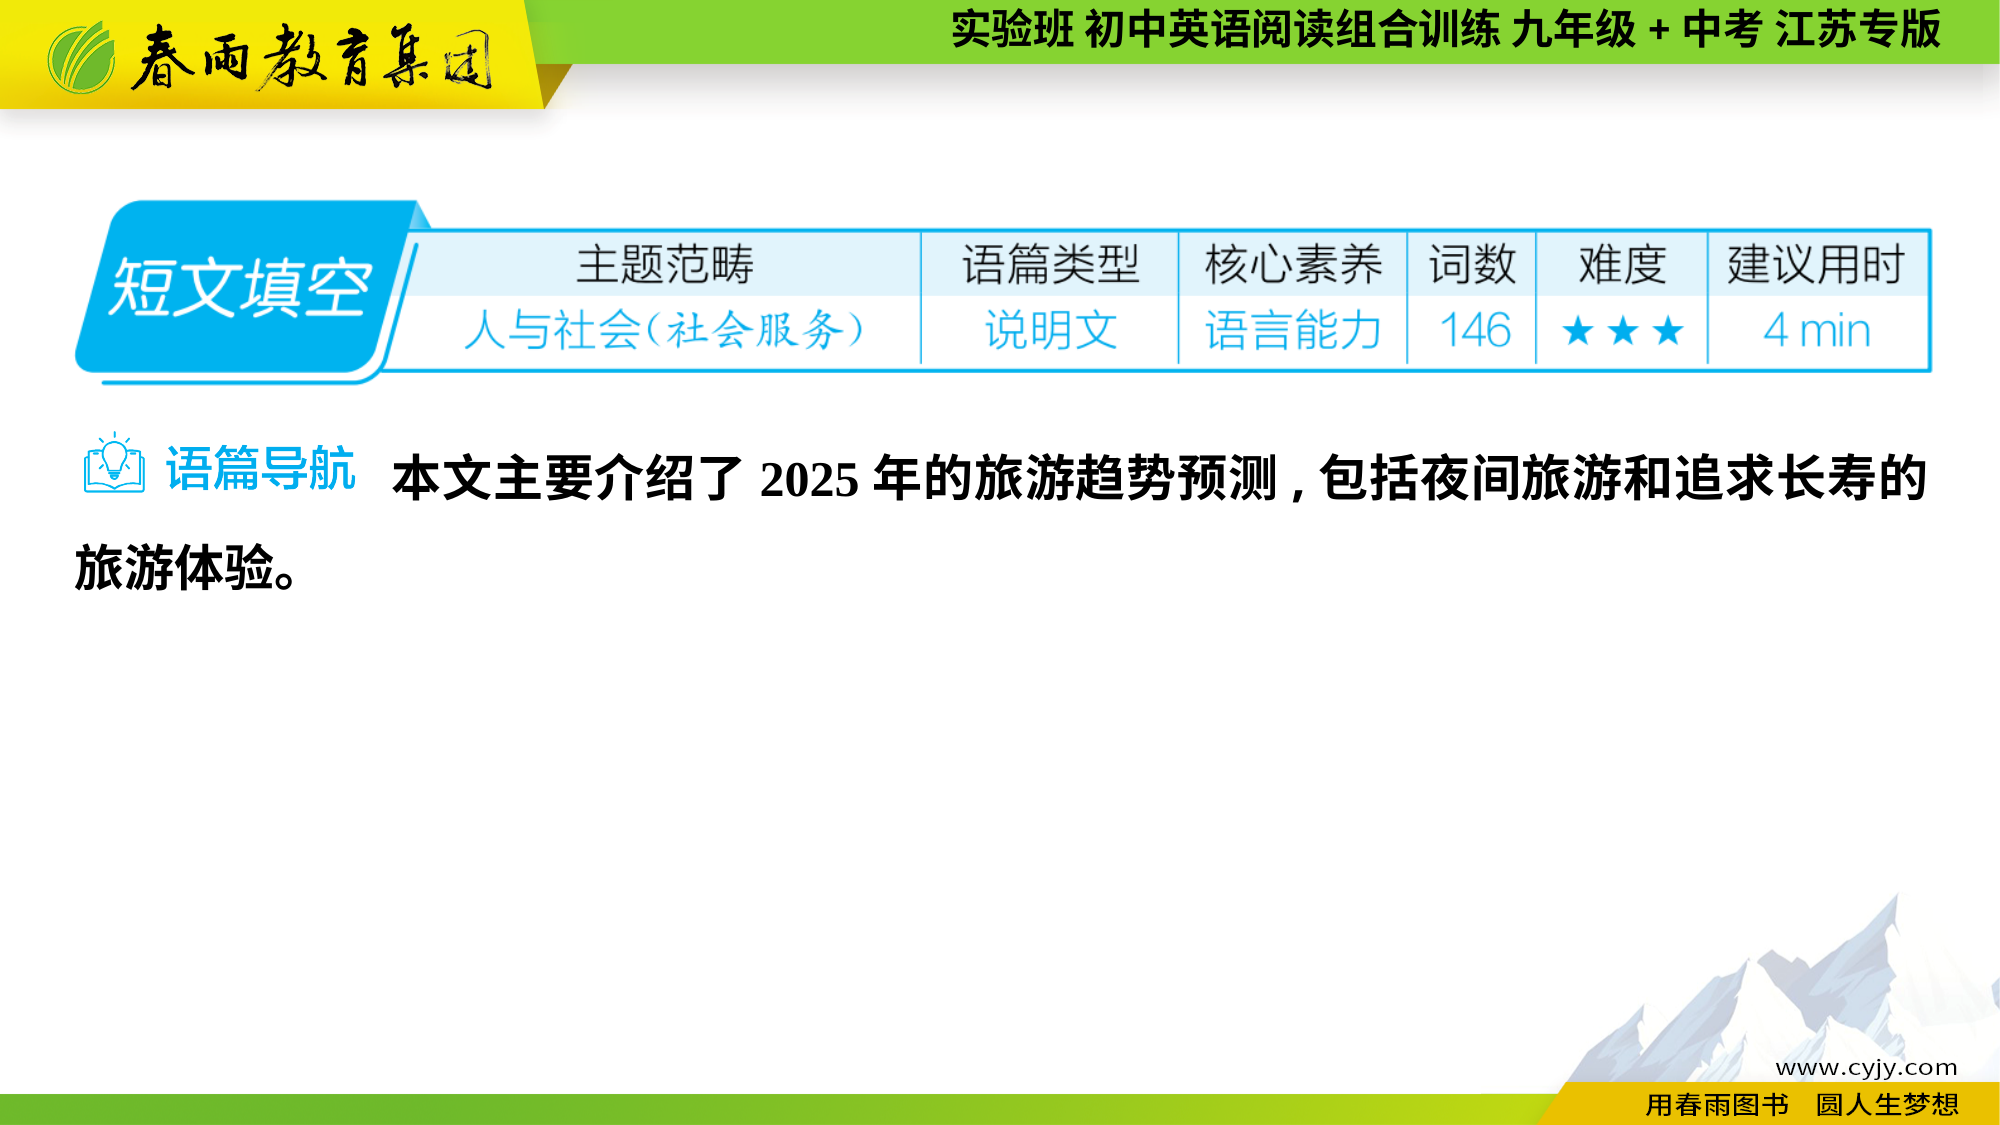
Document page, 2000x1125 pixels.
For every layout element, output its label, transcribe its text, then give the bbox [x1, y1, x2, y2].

list 本文主要介绍了2025年的旅游趋势预测,包括夜间旅游和追求长寿的旅游体验。 [59, 409, 1944, 607]
picture [0, 0, 2000, 1125]
